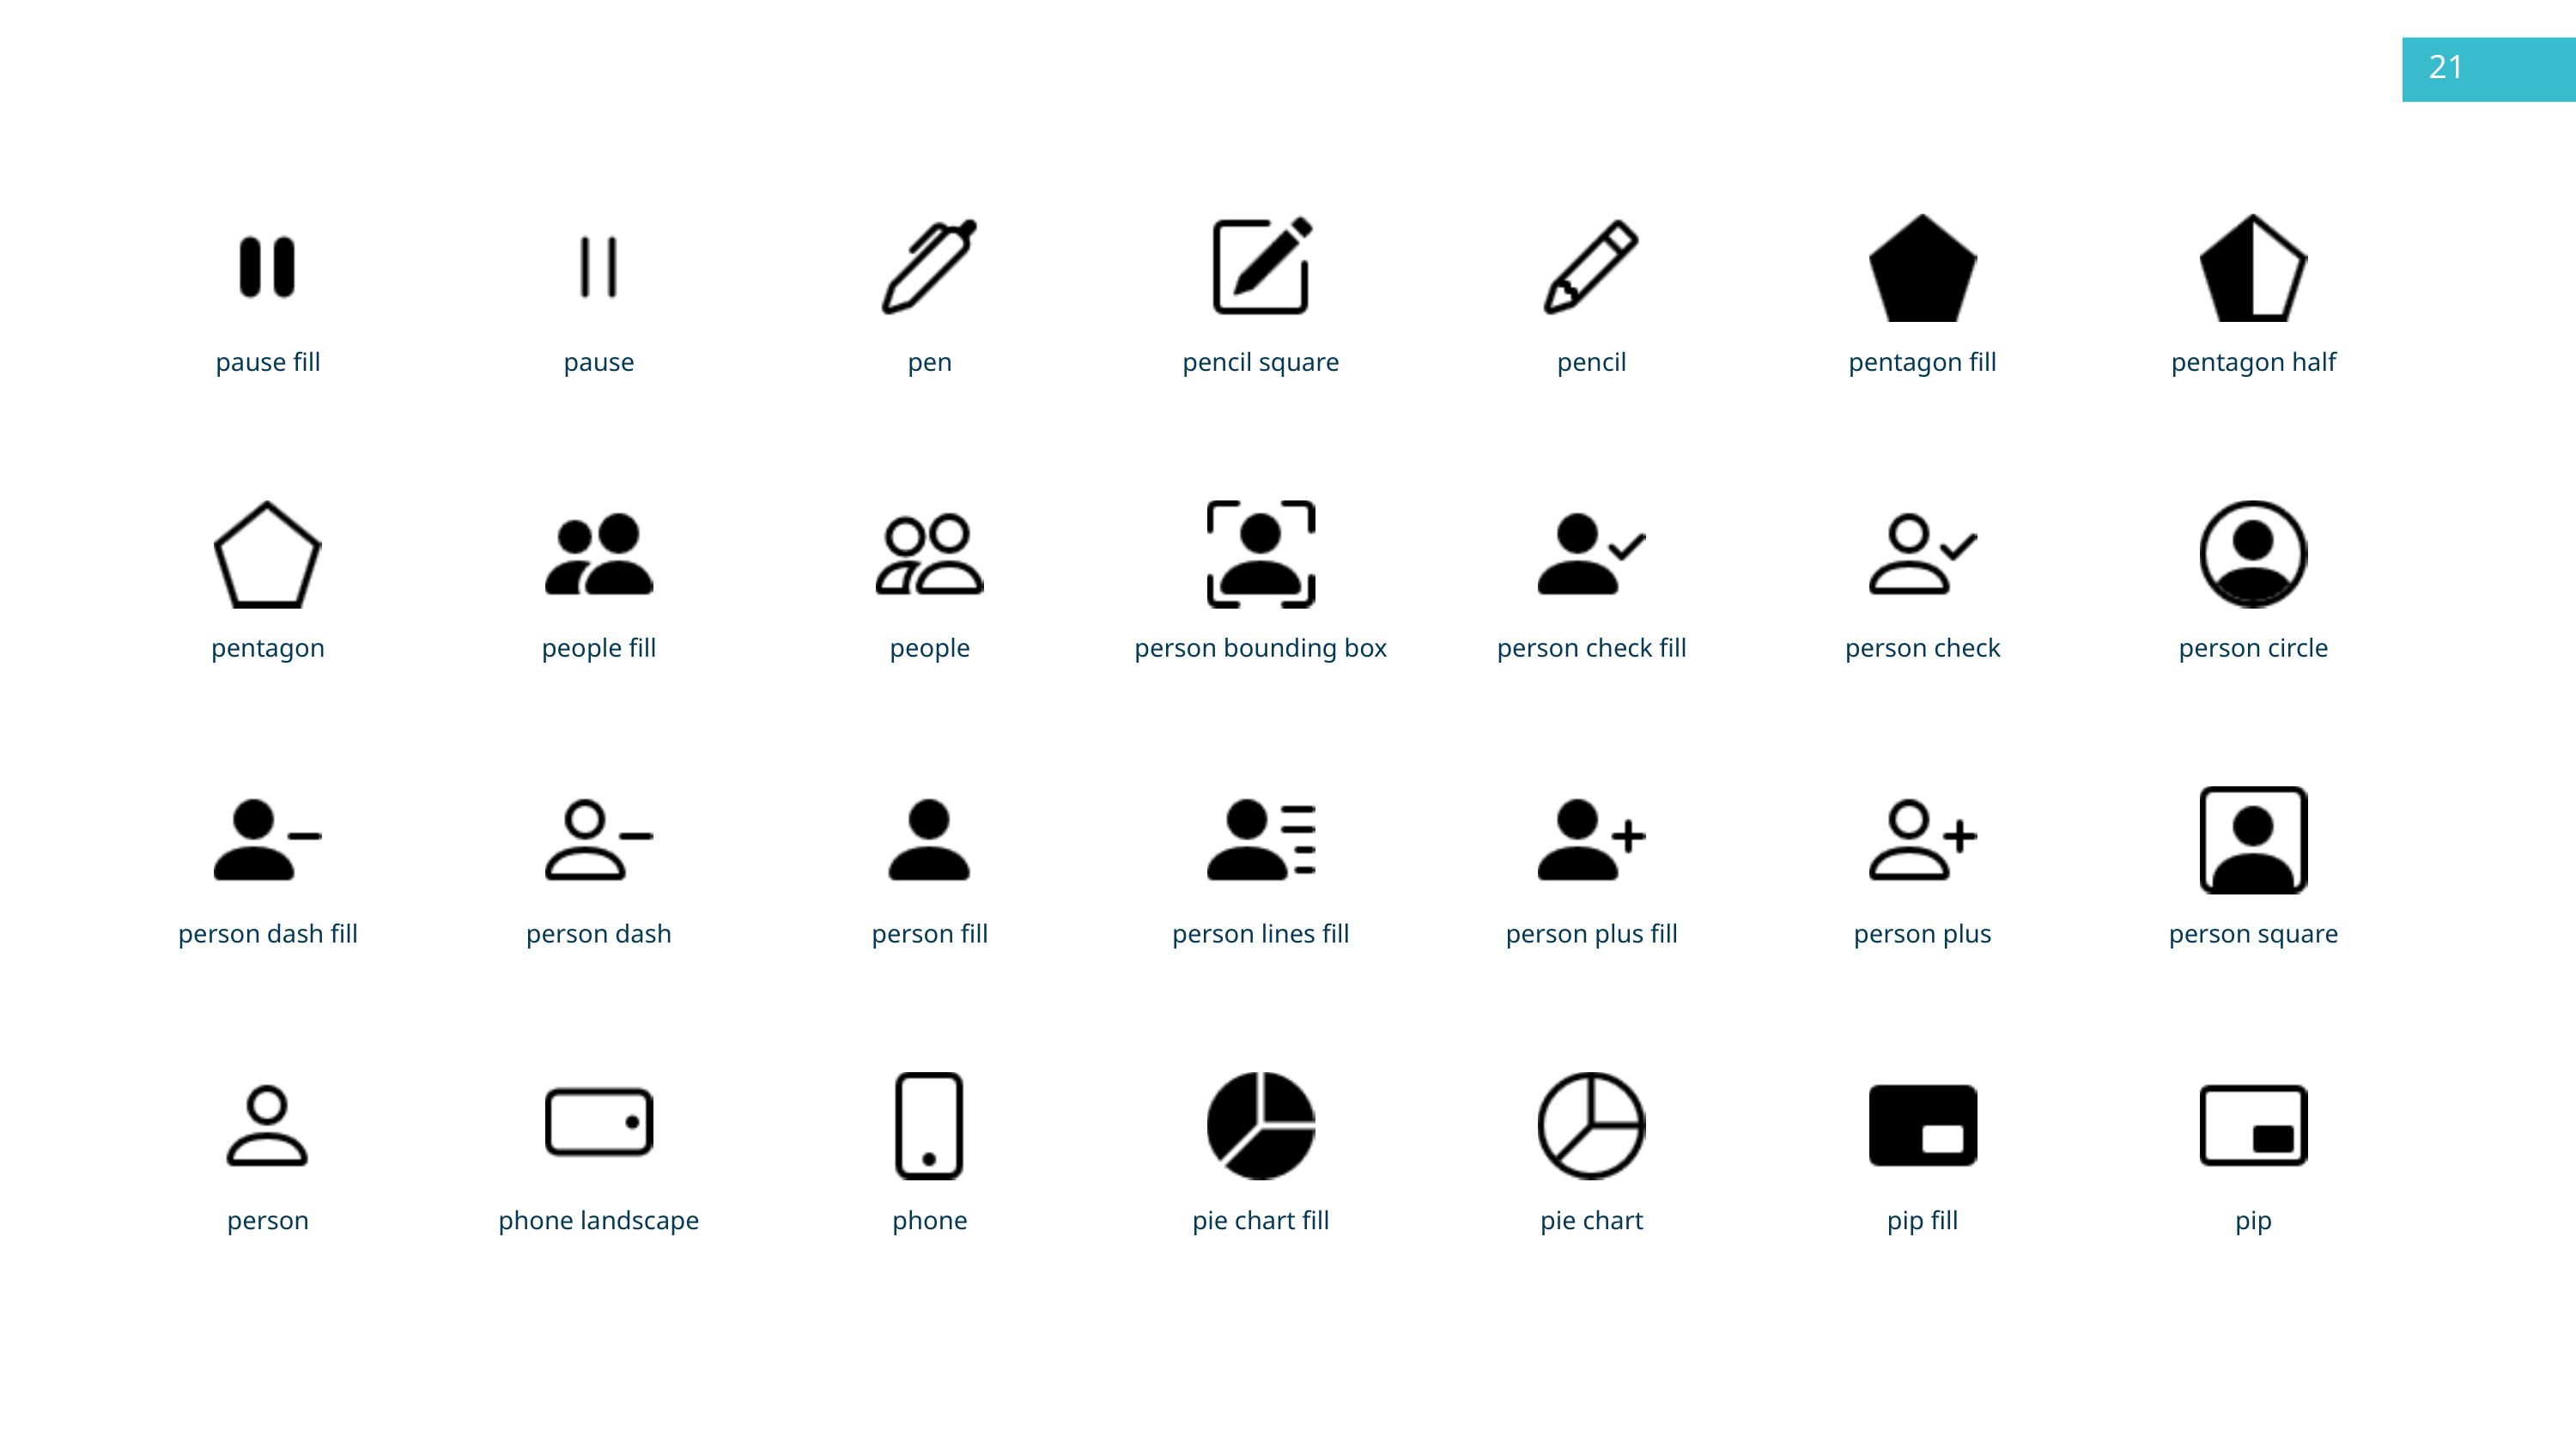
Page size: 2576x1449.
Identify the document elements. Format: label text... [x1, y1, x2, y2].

picture [876, 500, 985, 609]
text_box pip [2075, 1197, 2433, 1241]
text_box people [750, 626, 1082, 669]
picture [214, 1072, 323, 1181]
picture [545, 786, 653, 894]
picture [1538, 500, 1646, 609]
text_box pie chart fill [1082, 1197, 1413, 1241]
picture [1207, 786, 1315, 894]
picture [214, 500, 323, 609]
text_box pencil [1413, 339, 1744, 383]
text_box people fill [420, 626, 750, 669]
text_box person dash [420, 912, 750, 955]
text_box pause [420, 339, 750, 383]
text_box pencil square [1082, 339, 1413, 383]
picture [1868, 1072, 1978, 1181]
picture [876, 214, 985, 323]
picture [876, 1072, 985, 1181]
slide_number 21 [2415, 35, 2502, 100]
text_box person check fill [1413, 626, 1744, 669]
text_box pip fill [1744, 1197, 2075, 1241]
text_box phone landscape [420, 1197, 750, 1241]
text_box person dash fill [89, 912, 420, 955]
picture [545, 500, 653, 609]
picture [1538, 786, 1646, 894]
text_box pie chart [1413, 1197, 1744, 1241]
text_box person square [2075, 912, 2433, 955]
picture [1538, 214, 1646, 323]
picture [214, 786, 323, 894]
picture [876, 786, 985, 894]
text_box person [89, 1197, 420, 1241]
text_box person circle [2075, 626, 2433, 669]
picture [1207, 500, 1315, 609]
text_box phone [750, 1197, 1082, 1241]
picture [1538, 1072, 1646, 1181]
text_box pen [750, 339, 1082, 383]
picture [2200, 500, 2308, 609]
picture [2200, 786, 2308, 894]
text_box person fill [750, 912, 1082, 955]
picture [1868, 786, 1978, 894]
picture [1868, 500, 1978, 609]
text_box person lines fill [1082, 912, 1413, 955]
text_box person plus [1744, 912, 2075, 955]
text_box person plus fill [1413, 912, 1744, 955]
text_box pause fill [89, 339, 420, 383]
picture [214, 214, 323, 323]
picture [1207, 1072, 1315, 1181]
picture [545, 1072, 653, 1181]
text_box pentagon fill [1744, 339, 2075, 383]
text_box pentagon [89, 626, 420, 669]
picture [1207, 214, 1315, 323]
text_box person check [1744, 626, 2075, 669]
picture [2200, 1072, 2308, 1181]
text_box pentagon half [2075, 339, 2433, 383]
text_box person bounding box [1082, 626, 1413, 669]
picture [1868, 214, 1978, 323]
picture [545, 214, 653, 323]
picture [2200, 214, 2308, 323]
